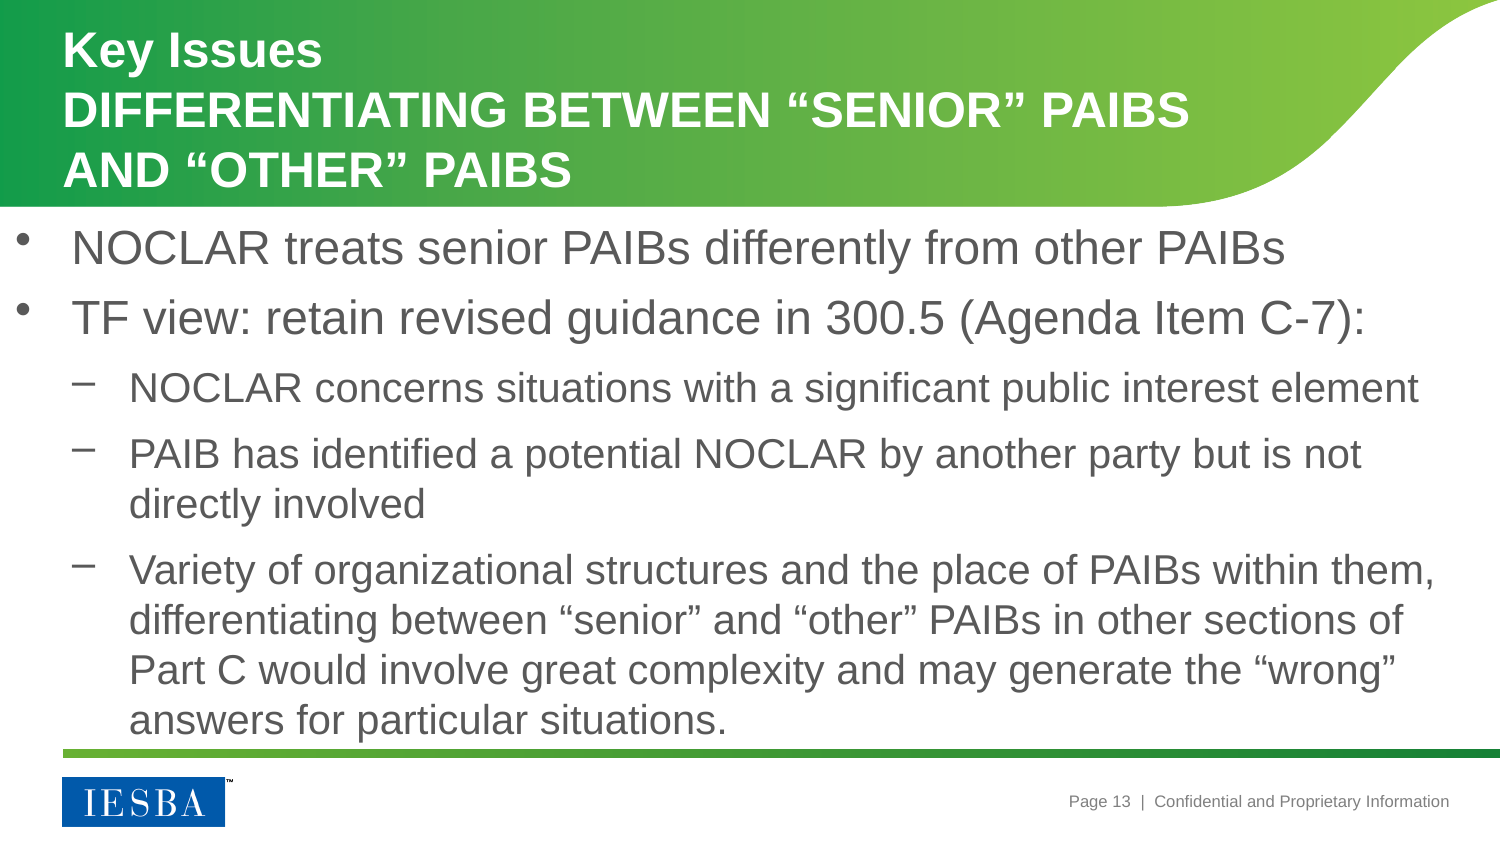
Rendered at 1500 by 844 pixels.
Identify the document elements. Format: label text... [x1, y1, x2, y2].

picture [62, 777, 233, 827]
picture [0, 0, 1500, 207]
list NOCLAR treats senior PAIBs differently from other PAIBs TF view: retain revised guidance in 300.5 (Agenda Item C-7): NOCLAR concerns situations with a significant public interest element PAIB has identified a potential NOCLAR by another party but is not directly involved Variety of organizational structures and the place of PAIBs within them, differentiating between “senior” and “other” PAIBs in other sections of Part C would involve great complexity and may generate the “wrong” answers for particular situations. [0, 209, 1500, 747]
title Key Issues Differentiating Between “Senior” PAIBs and “Other” PAIBs [62, 75, 1300, 141]
